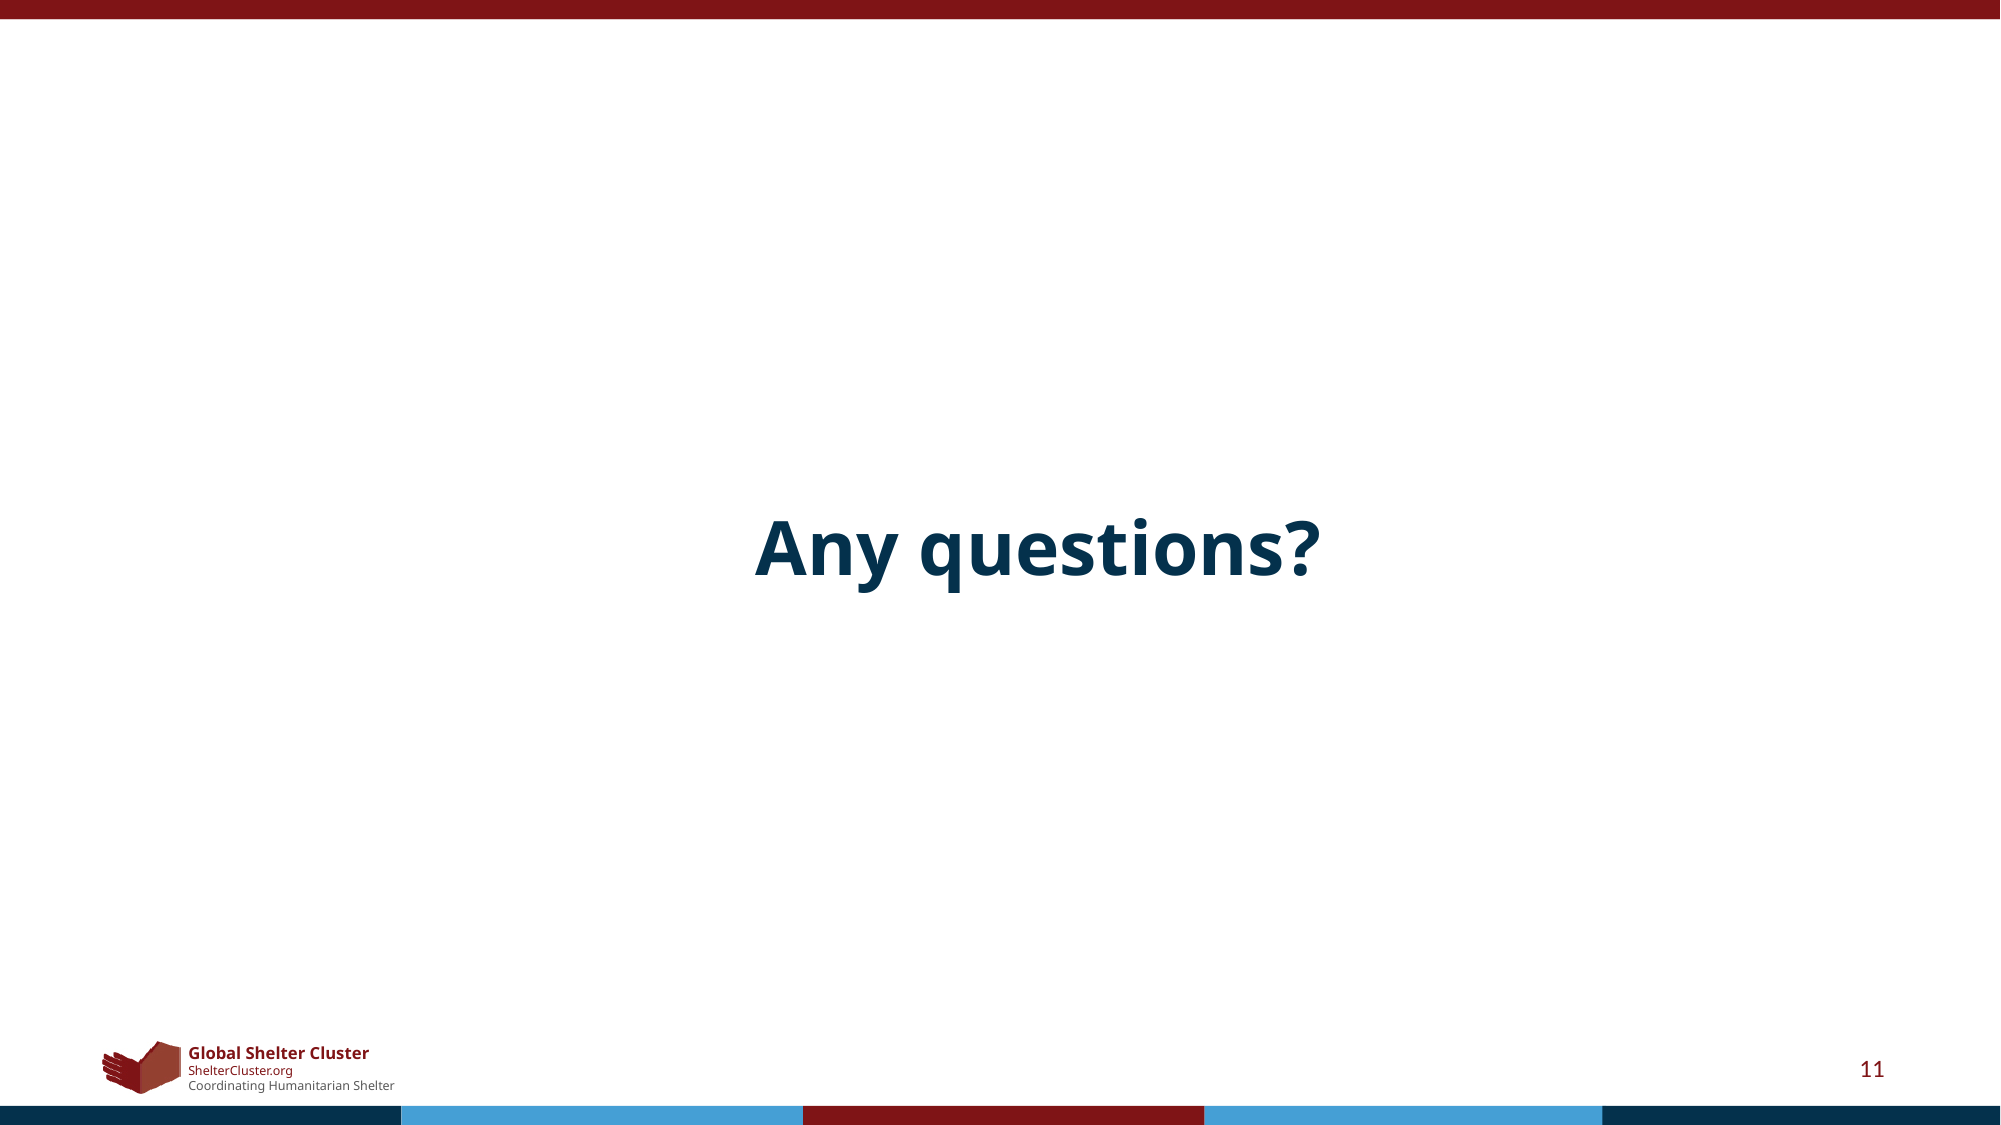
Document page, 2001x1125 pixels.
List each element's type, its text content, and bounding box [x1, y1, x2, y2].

slide_number 11 [1433, 1037, 1900, 1098]
title Any questions? [138, 451, 1939, 640]
picture [102, 1041, 181, 1094]
